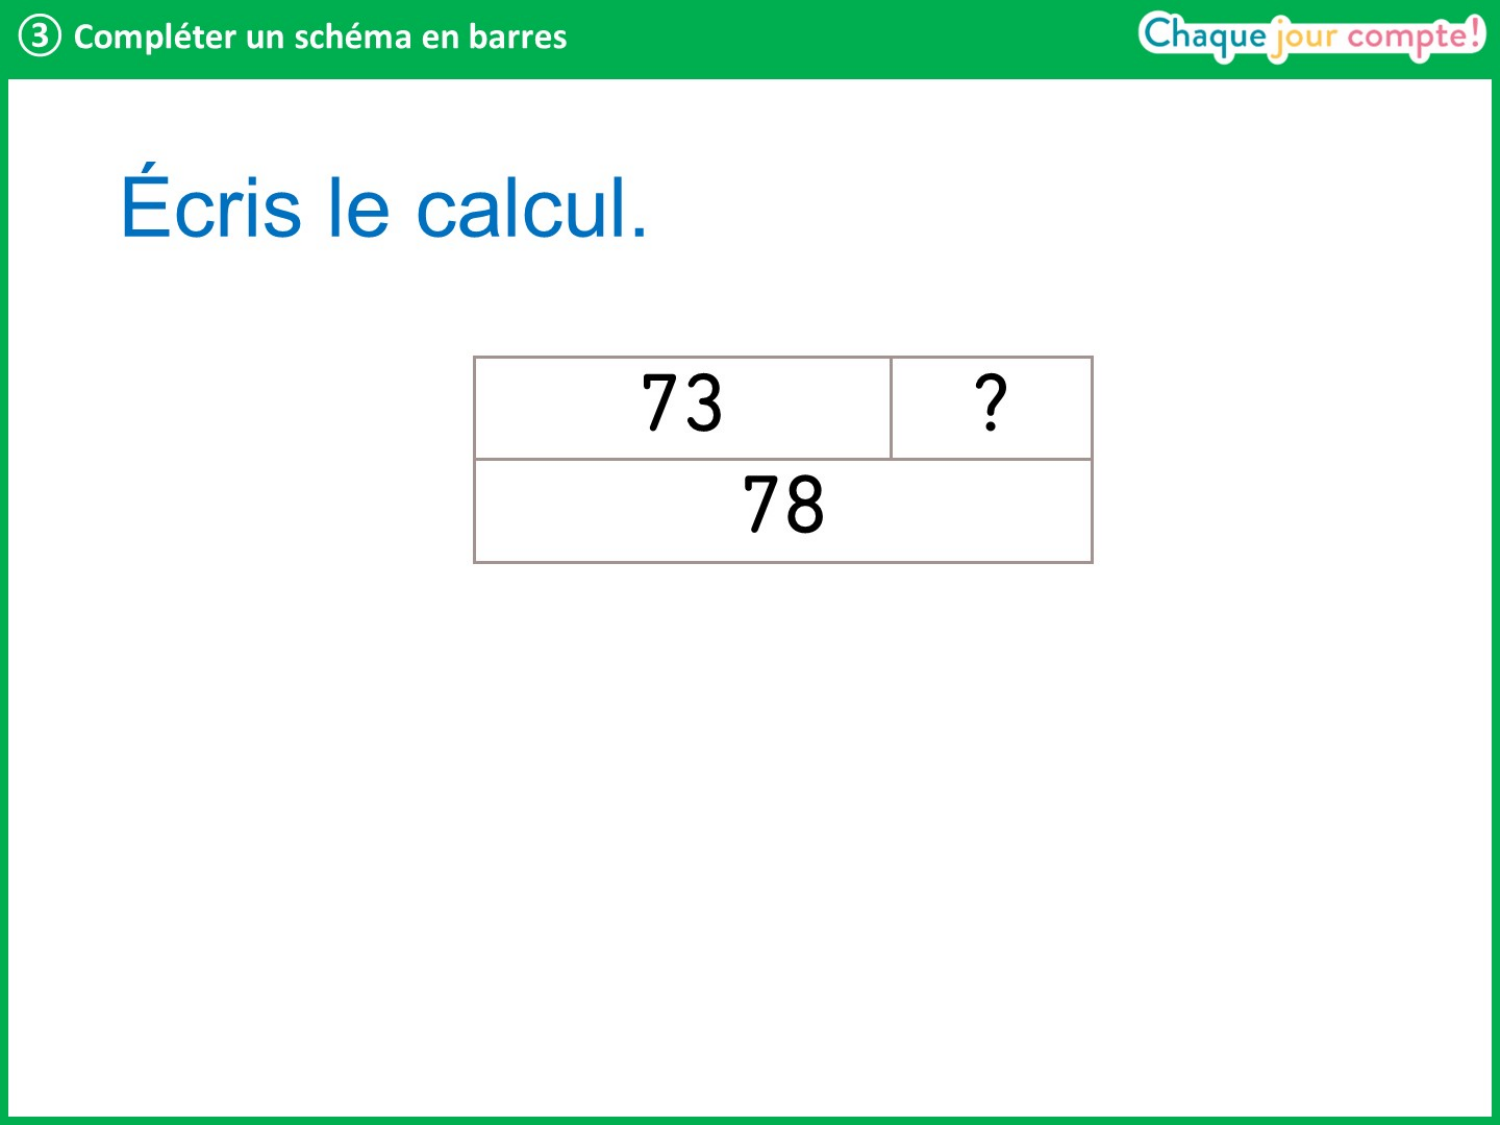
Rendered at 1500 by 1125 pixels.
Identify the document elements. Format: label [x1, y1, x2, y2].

list [0, 0, 1500, 1125]
